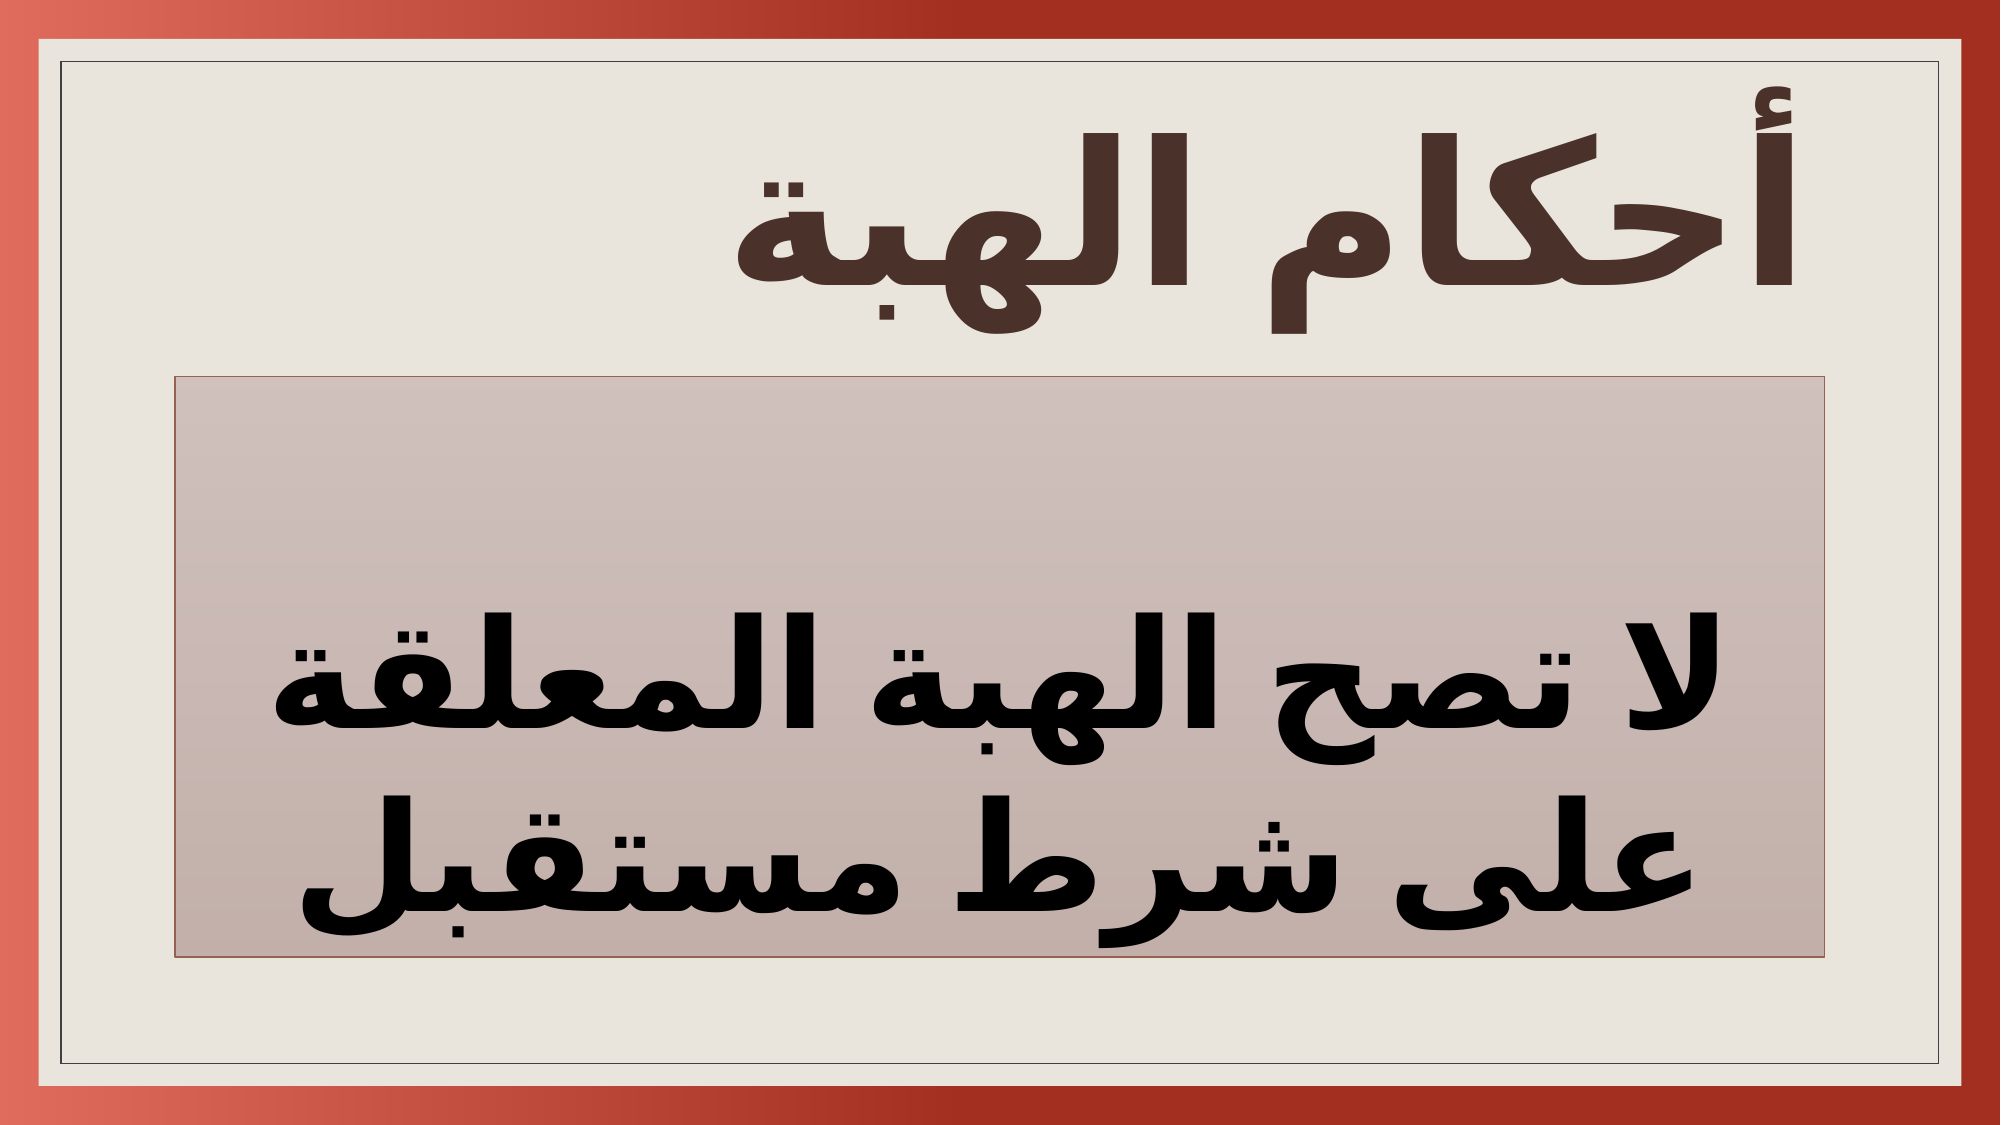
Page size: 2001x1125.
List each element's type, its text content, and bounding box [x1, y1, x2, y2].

title أحكام الهبة [174, 92, 1825, 349]
list لا تصح الهبة المعلقة على شرط مستقبل [174, 376, 1825, 958]
